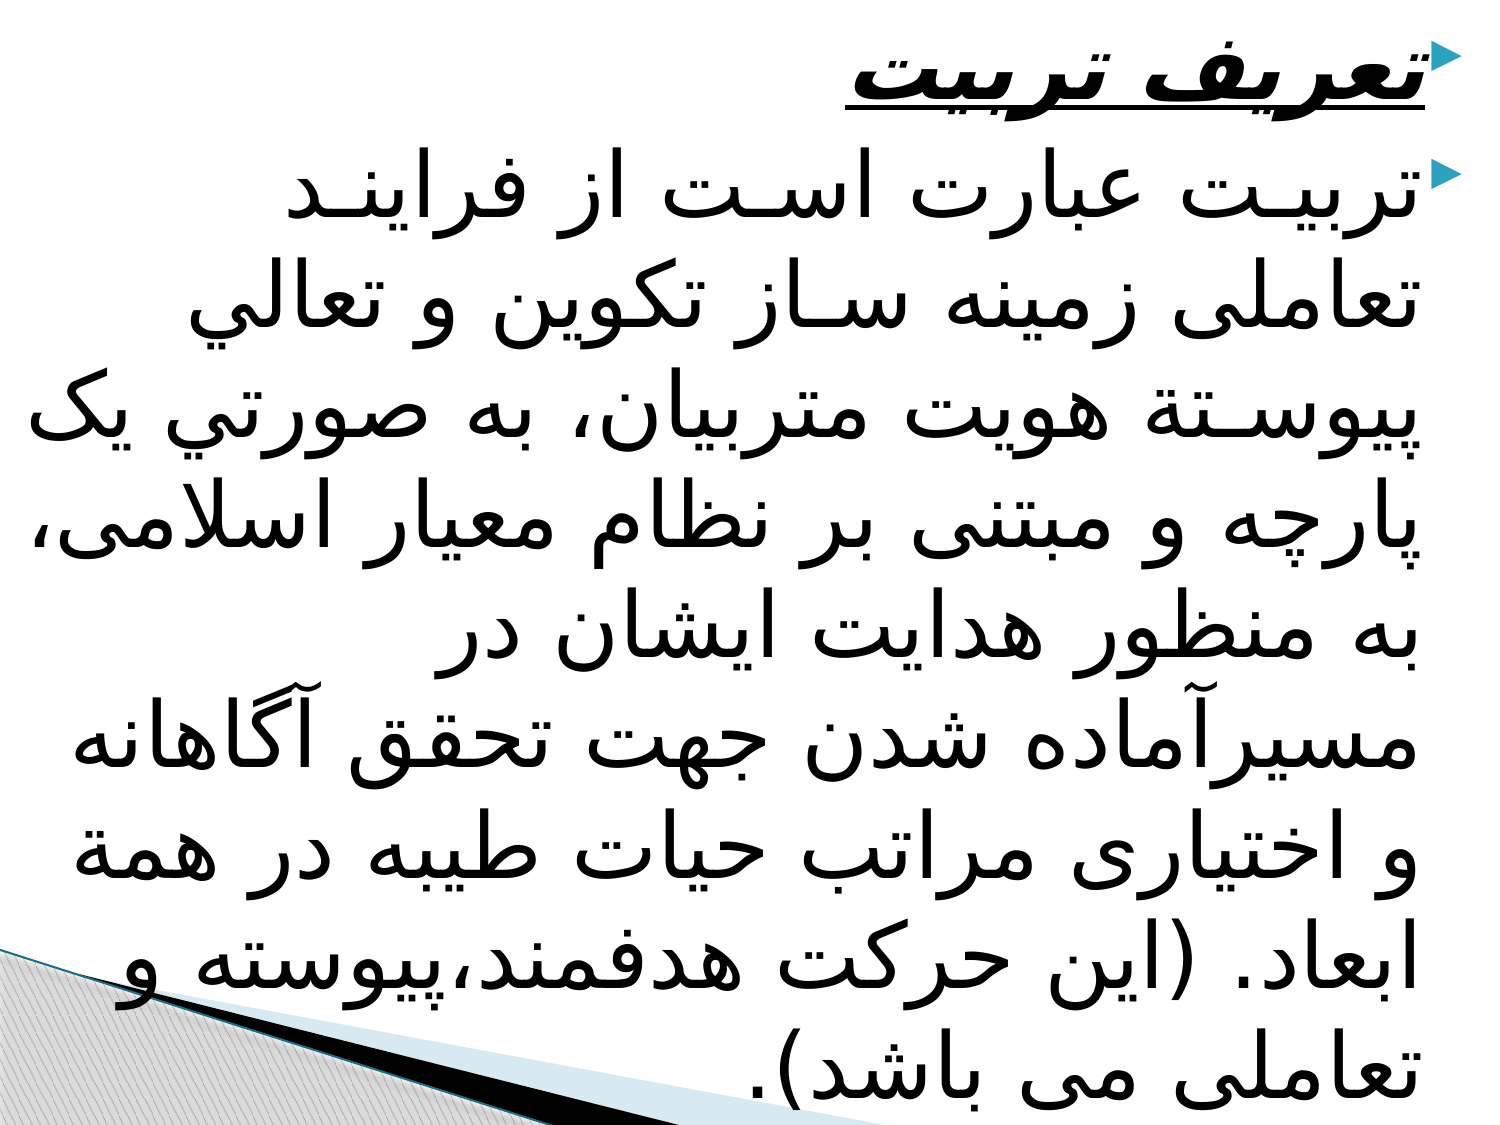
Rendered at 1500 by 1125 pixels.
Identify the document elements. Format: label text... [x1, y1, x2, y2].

list تعريف تربيت تربيـت عبارت اسـت از فراينـد تعاملی زمينه سـاز تكوين و تعالي پيوسـتة هويت متربيان، به صورتي يک پارچه و مبتنی بر نظام معيار اسلامی، به منظور هدايت ايشان در مسيرآماده شدن جهت تحقق آگاهانه و اختياری مراتب حيات طيبه در همة ابعاد. (این حرکت هدفمند،پیوسته و تعاملی می باشد). [0, 0, 1500, 1125]
